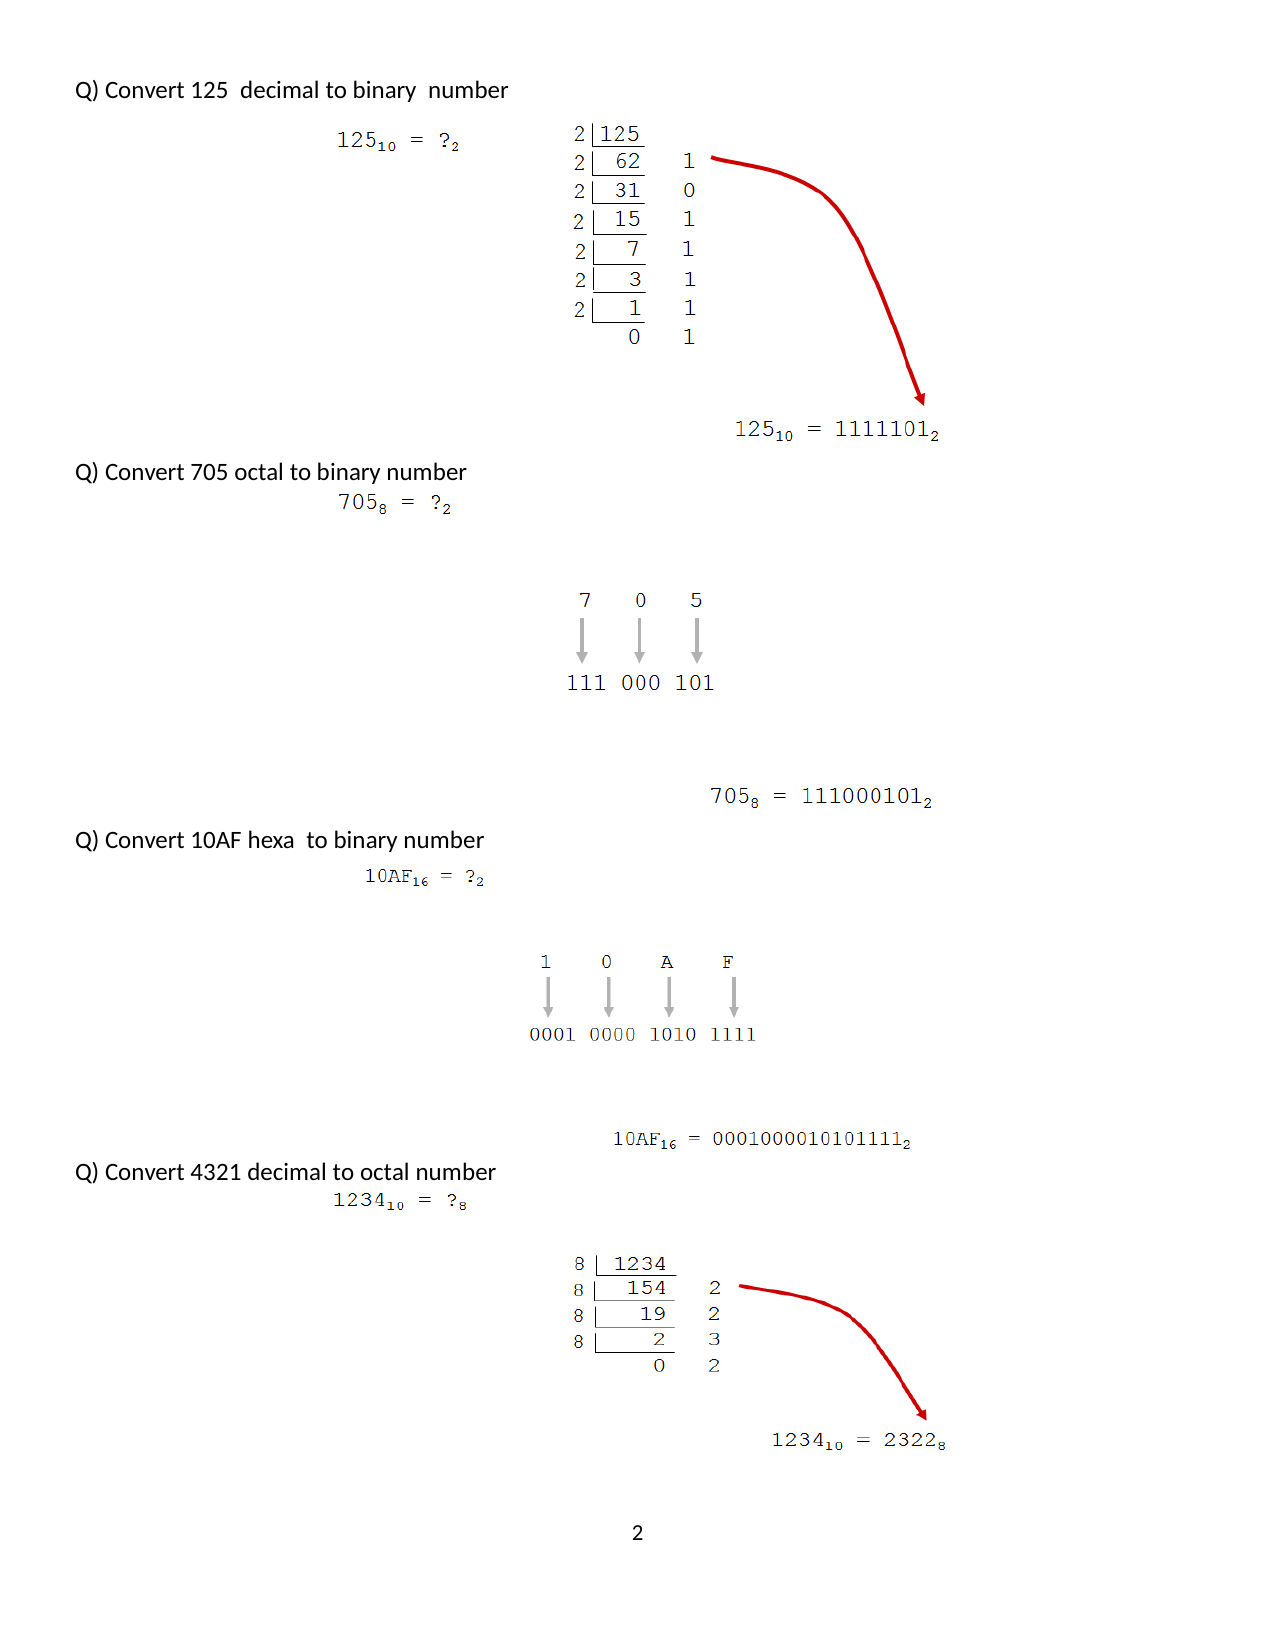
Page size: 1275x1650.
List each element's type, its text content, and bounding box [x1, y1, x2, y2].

slide_number 2 [627, 1517, 648, 1546]
text_box [335, 486, 943, 825]
text_box Q) Convert 4321 decimal to octal number [72, 1155, 499, 1186]
text_box Q) Convert 705 octal to binary number [72, 455, 470, 486]
text_box [357, 854, 921, 1157]
text_box Q) Convert 10AF hexa to binary number [72, 823, 488, 854]
text_box [327, 1186, 951, 1459]
text_box Q) Convert 125 decimal to binary number [72, 73, 511, 104]
text_box [331, 105, 947, 457]
